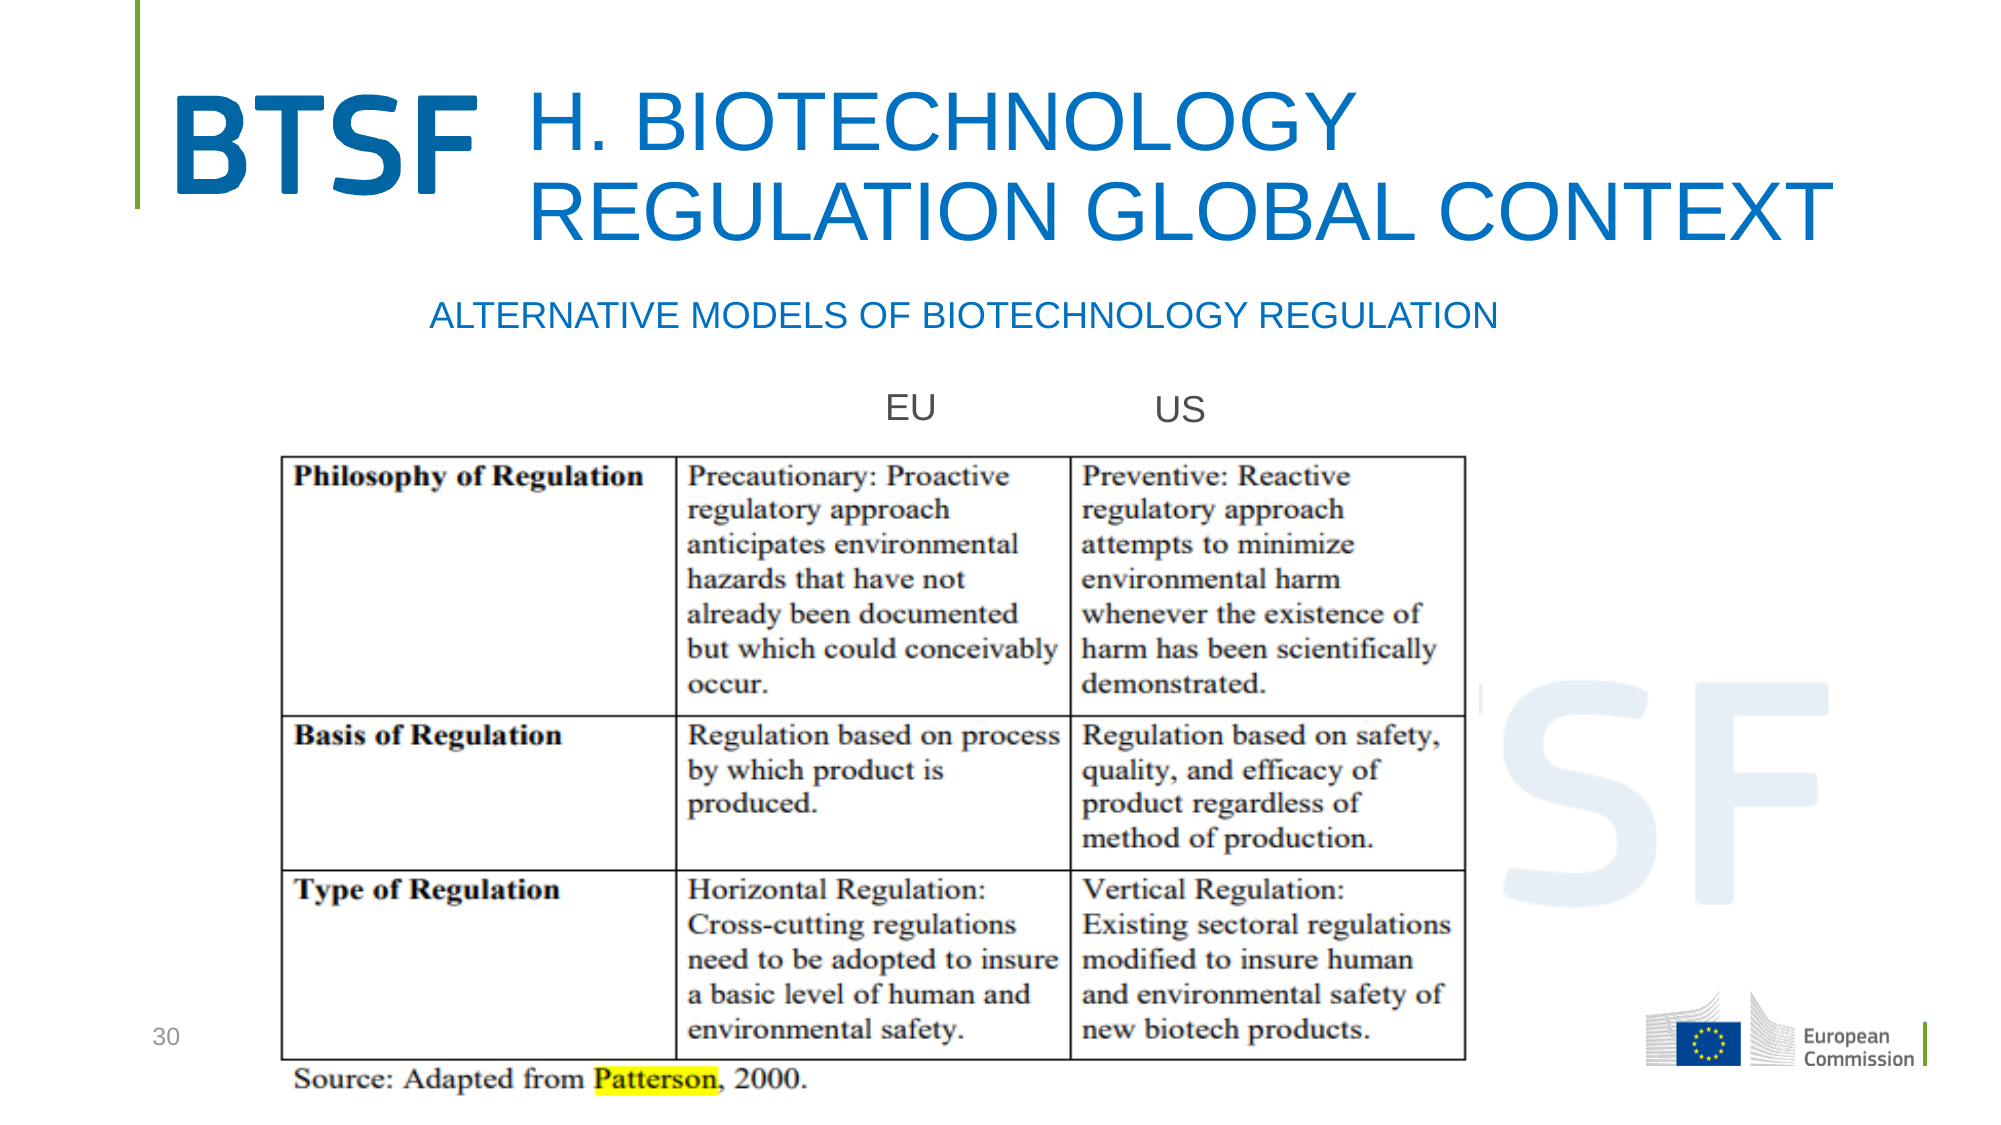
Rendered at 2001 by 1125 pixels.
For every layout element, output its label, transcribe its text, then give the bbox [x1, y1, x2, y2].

picture [1646, 991, 1927, 1066]
text_box US [1121, 377, 1240, 438]
text_box [284, 159, 1733, 1035]
text_box EU [851, 375, 970, 436]
picture [148, 77, 516, 214]
picture [267, 438, 1479, 1107]
slide_number 30 [137, 1005, 267, 1066]
text_box ALTERNATIVE MODELS OF BIOTECHNOLOGY REGULATION [404, 284, 1536, 344]
title H. BIOTECHNOLOGY REGULATION GLOBAL CONTEXT [512, 129, 1900, 259]
